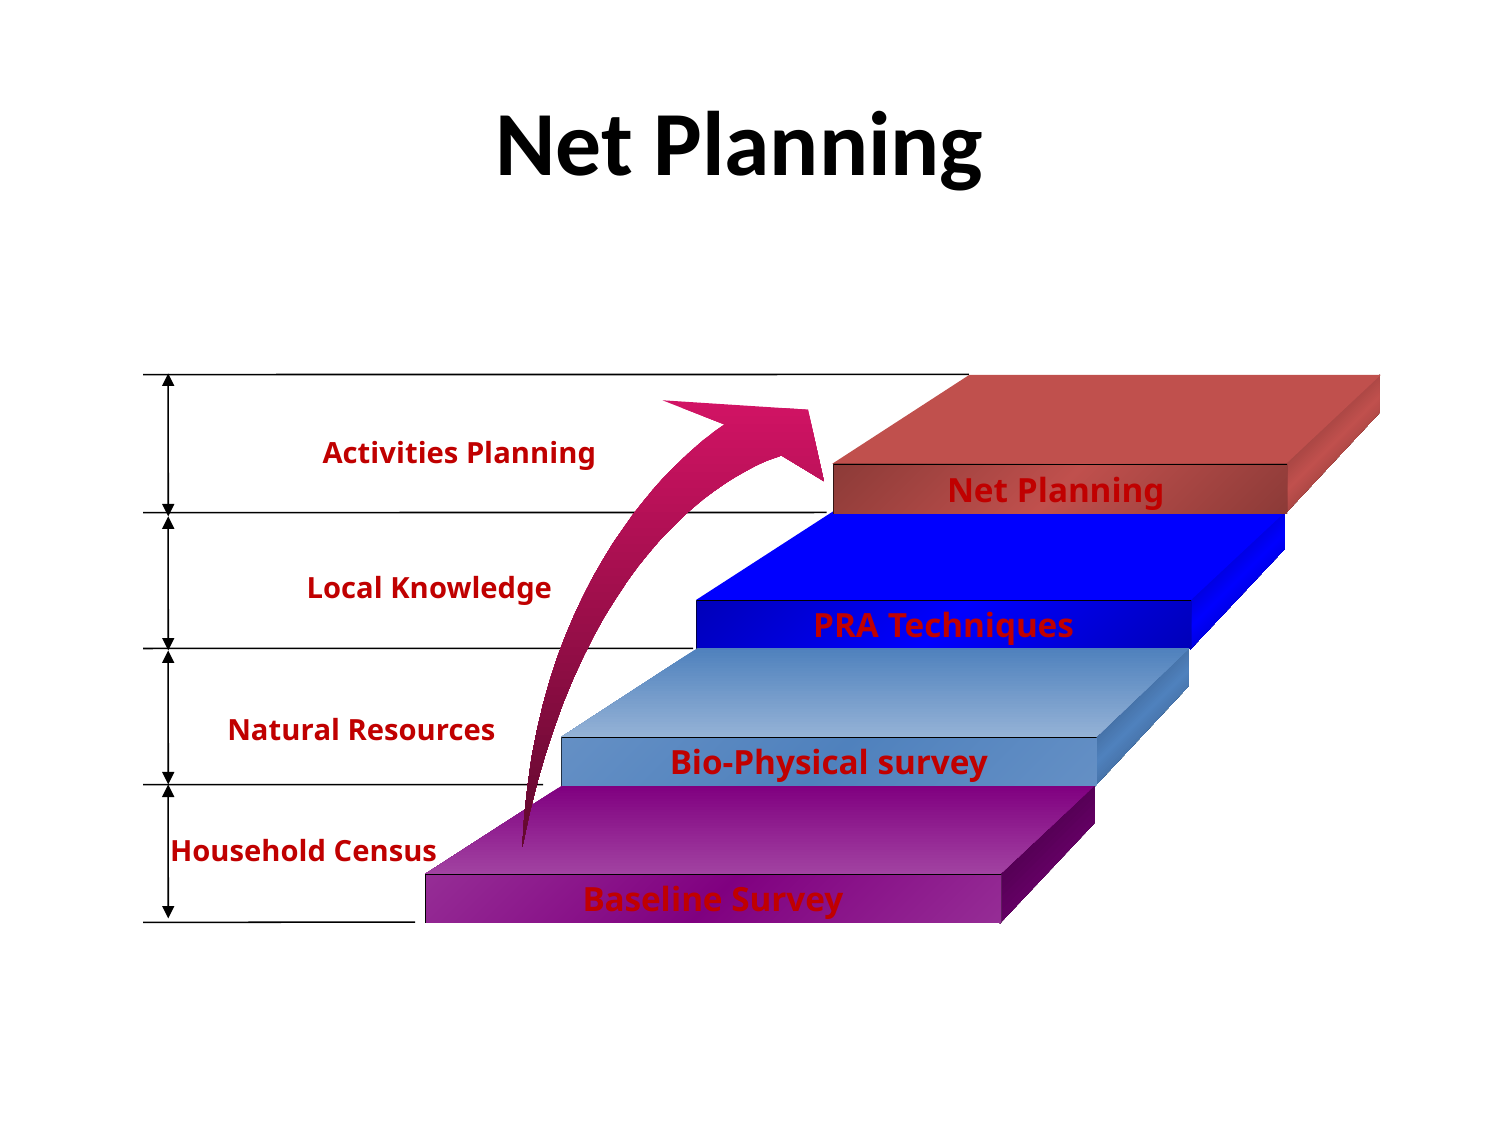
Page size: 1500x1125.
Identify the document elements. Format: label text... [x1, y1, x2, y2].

text_box Activities Planning [307, 426, 419, 477]
text_box [162, 875, 175, 919]
text_box Household Census [155, 824, 419, 875]
text_box [161, 516, 175, 650]
title Net Planning [75, 45, 1425, 233]
text_box Natural Resources [212, 703, 419, 754]
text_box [424, 374, 1381, 924]
text_box Local Knowledge [291, 562, 419, 613]
text_box [161, 373, 175, 516]
text_box [161, 650, 175, 784]
text_box [161, 784, 175, 824]
